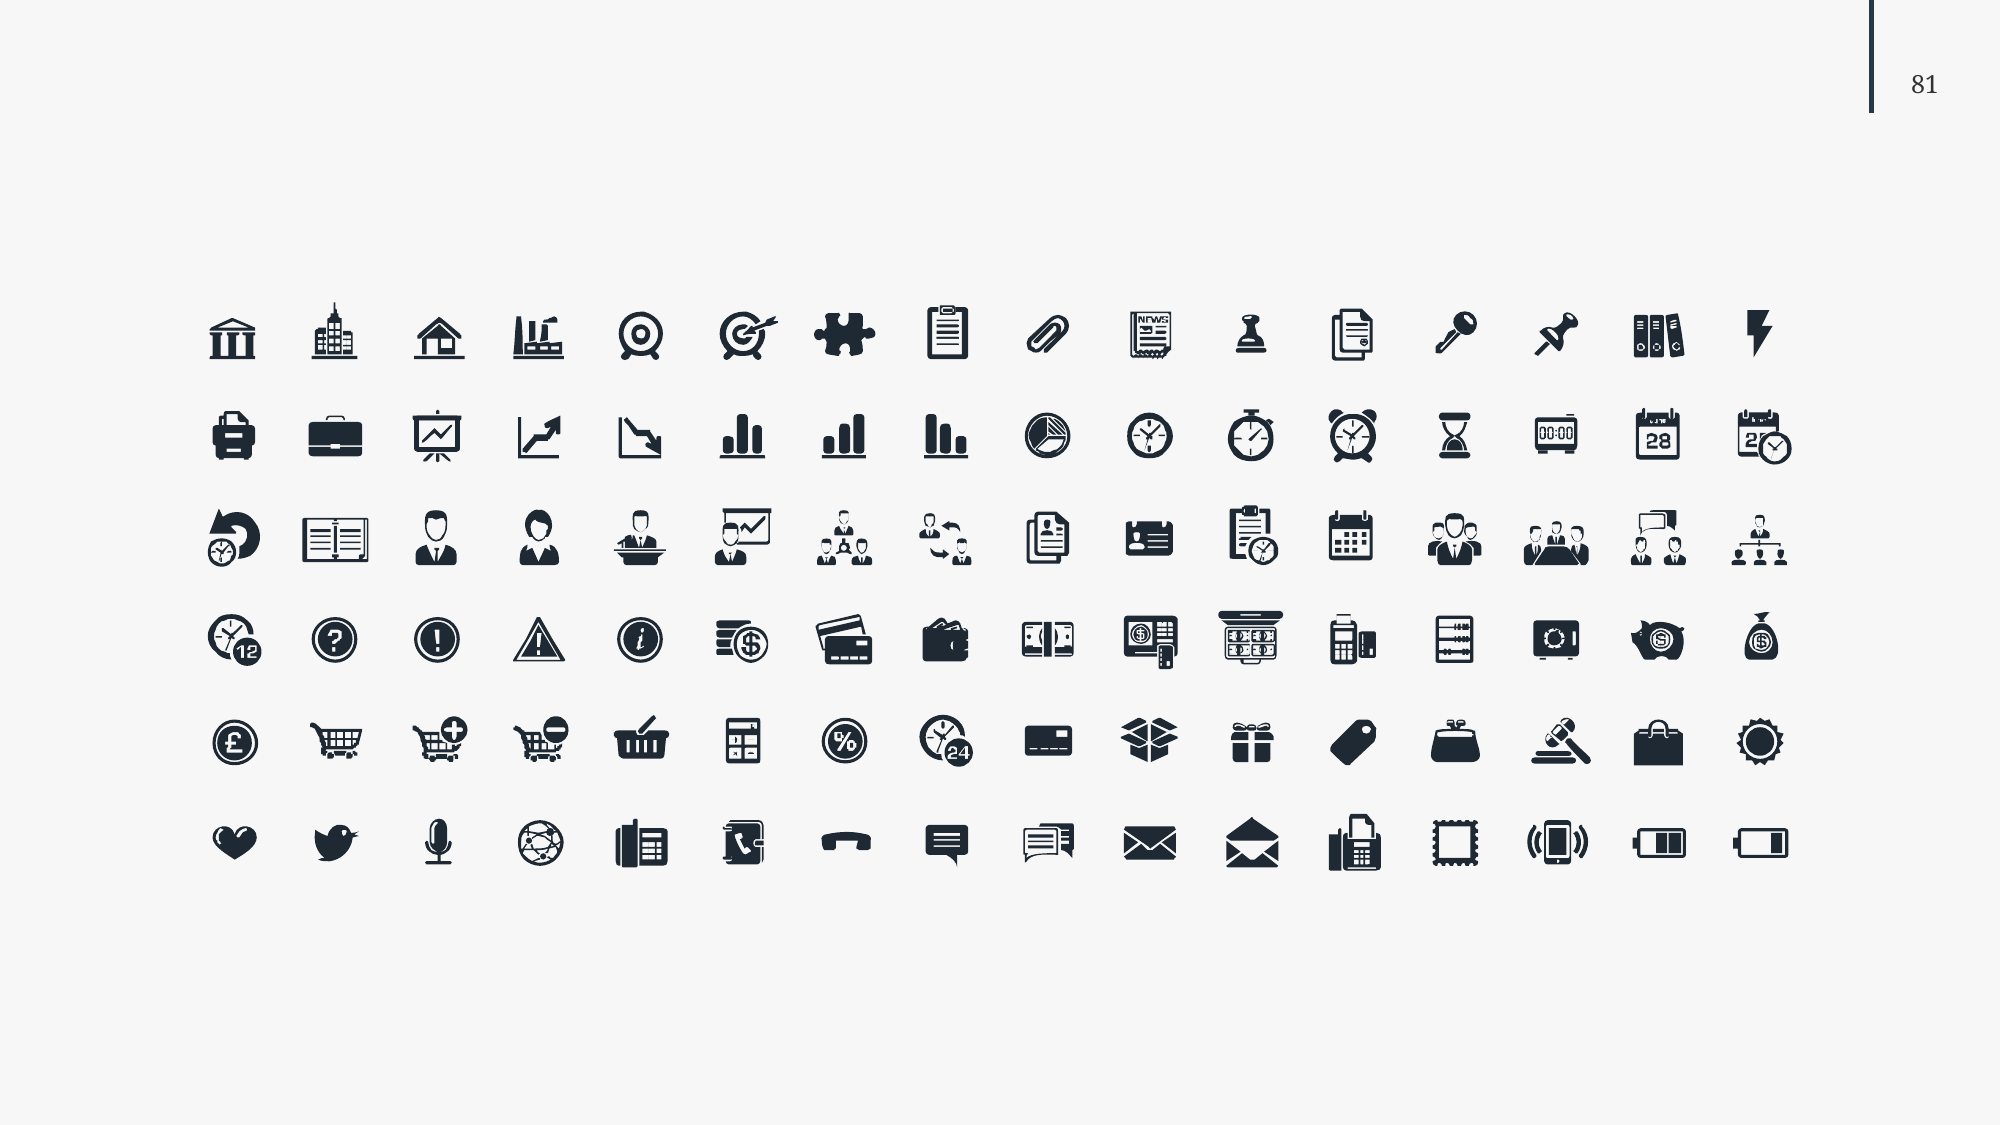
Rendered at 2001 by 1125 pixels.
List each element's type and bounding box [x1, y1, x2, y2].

text_box [1435, 311, 1477, 354]
text_box [1665, 313, 1685, 358]
text_box [513, 716, 569, 762]
text_box [722, 820, 764, 865]
text_box [1633, 314, 1664, 358]
text_box [1130, 311, 1172, 360]
text_box [834, 525, 854, 536]
text_box [957, 538, 967, 555]
text_box [1534, 312, 1579, 356]
text_box [835, 538, 852, 555]
text_box [936, 324, 959, 328]
text_box [1227, 415, 1274, 462]
text_box [1235, 314, 1267, 353]
text_box [1328, 828, 1381, 871]
text_box [1123, 615, 1178, 670]
text_box [725, 717, 761, 764]
text_box [1534, 417, 1578, 451]
text_box [1733, 828, 1789, 858]
text_box [1531, 757, 1577, 764]
text_box [919, 714, 965, 761]
text_box [1753, 612, 1772, 622]
text_box [1438, 412, 1471, 421]
text_box [1021, 621, 1052, 657]
text_box [308, 415, 363, 457]
text_box [821, 455, 866, 459]
text_box [930, 547, 950, 559]
text_box [414, 617, 460, 663]
text_box [1123, 826, 1176, 860]
text_box [1544, 820, 1572, 865]
text_box [212, 411, 256, 460]
text_box [209, 332, 256, 360]
text_box [613, 715, 670, 759]
text_box [1254, 743, 1271, 763]
text_box [1125, 521, 1173, 556]
text_box [719, 455, 766, 459]
text_box [838, 510, 849, 525]
text_box [525, 509, 553, 542]
text_box [414, 316, 465, 360]
text_box [1736, 717, 1784, 766]
text_box [821, 831, 871, 851]
text_box [311, 302, 358, 360]
text_box [1552, 521, 1562, 534]
text_box [1573, 824, 1589, 859]
text_box [1330, 719, 1377, 766]
text_box [1330, 614, 1376, 665]
text_box [436, 453, 451, 463]
text_box [752, 425, 762, 454]
text_box [1630, 620, 1685, 660]
text_box [422, 424, 453, 443]
text_box [1635, 407, 1680, 460]
text_box [1024, 725, 1073, 756]
text_box [1054, 621, 1074, 657]
text_box [925, 824, 969, 868]
text_box [716, 620, 769, 663]
text_box [1731, 549, 1746, 566]
text_box [1248, 536, 1279, 566]
text_box [1428, 513, 1482, 566]
text_box [939, 423, 951, 454]
text_box [1328, 510, 1373, 561]
text_box [302, 517, 369, 563]
text_box [1231, 732, 1249, 741]
text_box [941, 521, 961, 533]
text_box [1527, 824, 1543, 859]
text_box [618, 417, 662, 459]
text_box [952, 555, 972, 566]
text_box [639, 828, 668, 866]
text_box [617, 617, 663, 663]
text_box [1435, 615, 1474, 663]
text_box [839, 423, 851, 454]
text_box [1226, 817, 1279, 868]
text_box [1523, 543, 1589, 566]
text_box [722, 436, 734, 454]
text_box [1538, 450, 1548, 454]
text_box [922, 617, 969, 662]
text_box [209, 318, 256, 331]
text_box [955, 436, 967, 454]
text_box [517, 820, 564, 866]
text_box [617, 534, 657, 548]
text_box [1438, 422, 1471, 459]
text_box [1635, 510, 1677, 553]
text_box [714, 549, 747, 566]
text_box [1630, 554, 1652, 566]
text_box [414, 415, 460, 452]
text_box [1774, 549, 1787, 566]
text_box [925, 414, 937, 454]
text_box [519, 544, 560, 566]
text_box [1265, 418, 1274, 426]
text_box [1349, 813, 1375, 838]
text_box [1328, 409, 1377, 463]
text_box [618, 311, 663, 361]
text_box [209, 508, 261, 559]
text_box [207, 614, 254, 660]
text_box [719, 311, 778, 361]
text_box [927, 307, 969, 360]
text_box [1120, 717, 1148, 763]
text_box [1232, 722, 1271, 731]
text_box [1221, 620, 1280, 665]
text_box [815, 614, 873, 665]
text_box [1432, 820, 1479, 866]
text_box [817, 555, 836, 566]
text_box [722, 508, 772, 547]
text_box [1529, 525, 1542, 542]
text_box [936, 330, 959, 334]
text_box [924, 455, 969, 459]
text_box [412, 716, 468, 762]
text_box [1547, 535, 1565, 545]
text_box [736, 414, 748, 454]
text_box [944, 738, 973, 767]
text_box [1633, 719, 1683, 766]
text_box [518, 415, 561, 459]
text_box [212, 826, 257, 860]
text_box [415, 544, 457, 566]
text_box [821, 717, 868, 764]
text_box [1026, 314, 1070, 353]
text_box [1218, 610, 1284, 619]
text_box [1248, 428, 1263, 441]
text_box [425, 818, 452, 865]
text_box [1632, 828, 1686, 858]
text_box [1739, 528, 1781, 547]
text_box [919, 528, 940, 539]
text_box [1744, 623, 1779, 660]
text_box [924, 513, 936, 528]
text_box [513, 617, 566, 662]
text_box [513, 316, 564, 360]
text_box [212, 719, 259, 766]
text_box [1259, 508, 1271, 534]
text_box [851, 555, 873, 566]
text_box [1430, 719, 1480, 763]
text_box [1331, 308, 1373, 361]
text_box [423, 453, 435, 462]
text_box [823, 436, 835, 454]
text_box [853, 414, 865, 454]
text_box [1747, 310, 1773, 358]
text_box [821, 538, 832, 555]
text_box [1737, 409, 1792, 465]
text_box [314, 824, 359, 862]
text_box [1663, 554, 1686, 566]
text_box [1755, 514, 1765, 528]
text_box [1254, 732, 1274, 741]
text_box [1229, 505, 1258, 559]
text_box [1570, 525, 1584, 542]
text_box [1232, 743, 1249, 763]
text_box [617, 552, 665, 566]
text_box [814, 312, 876, 356]
text_box [615, 818, 638, 868]
text_box [1023, 823, 1074, 863]
text_box [233, 637, 262, 666]
text_box [1024, 412, 1071, 459]
text_box [1668, 536, 1682, 553]
text_box [1533, 620, 1580, 660]
text_box [939, 305, 956, 315]
text_box [424, 510, 448, 542]
text_box [1127, 412, 1173, 459]
text_box [1564, 450, 1575, 454]
text_box [310, 722, 363, 759]
text_box [1150, 717, 1178, 763]
text_box [1753, 549, 1767, 566]
text_box [311, 617, 358, 663]
text_box [1535, 717, 1591, 764]
text_box [1243, 409, 1260, 413]
text_box [632, 510, 649, 533]
text_box [1026, 511, 1070, 564]
text_box [856, 538, 868, 555]
text_box [207, 538, 237, 567]
